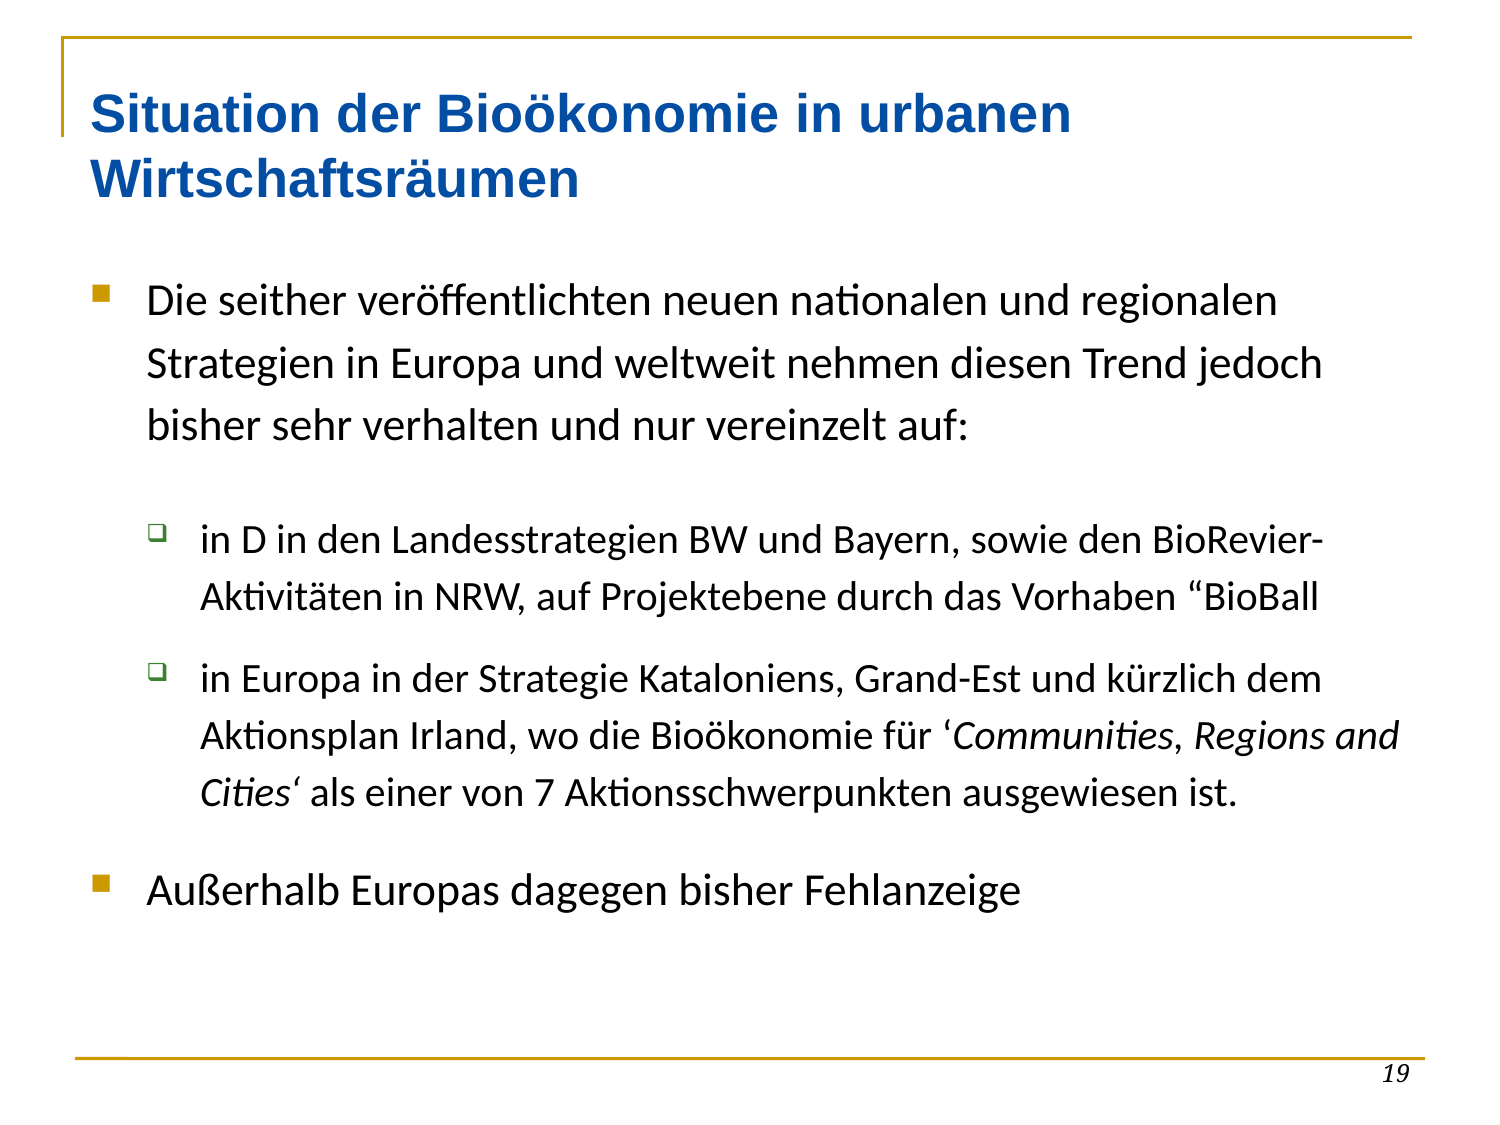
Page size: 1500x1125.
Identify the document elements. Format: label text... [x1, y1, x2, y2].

list Die seither veröffentlichten neuen nationalen und regionalen Strategien in Europa und weltweit nehmen diesen Trend jedoch bisher sehr verhalten und nur vereinzelt auf: in D in den Landesstrategien BW und Bayern, sowie den BioRevier-Aktivitäten in NRW, auf Projektebene durch das Vorhaben “BioBall in Europa in der Strategie Kataloniens, Grand-Est und kürzlich dem Aktionsplan Irland, wo die Bioökonomie für ‘Communities, Regions and Cities‘ als einer von 7 Aktionsschwerpunkten ausgewiesen ist. Außerhalb Europas dagegen bisher Fehlanzeige [75, 254, 1425, 898]
title Situation der Bioökonomie in urbanen Wirtschaftsräumen [75, 41, 1425, 246]
slide_number 19 [1074, 1023, 1426, 1100]
